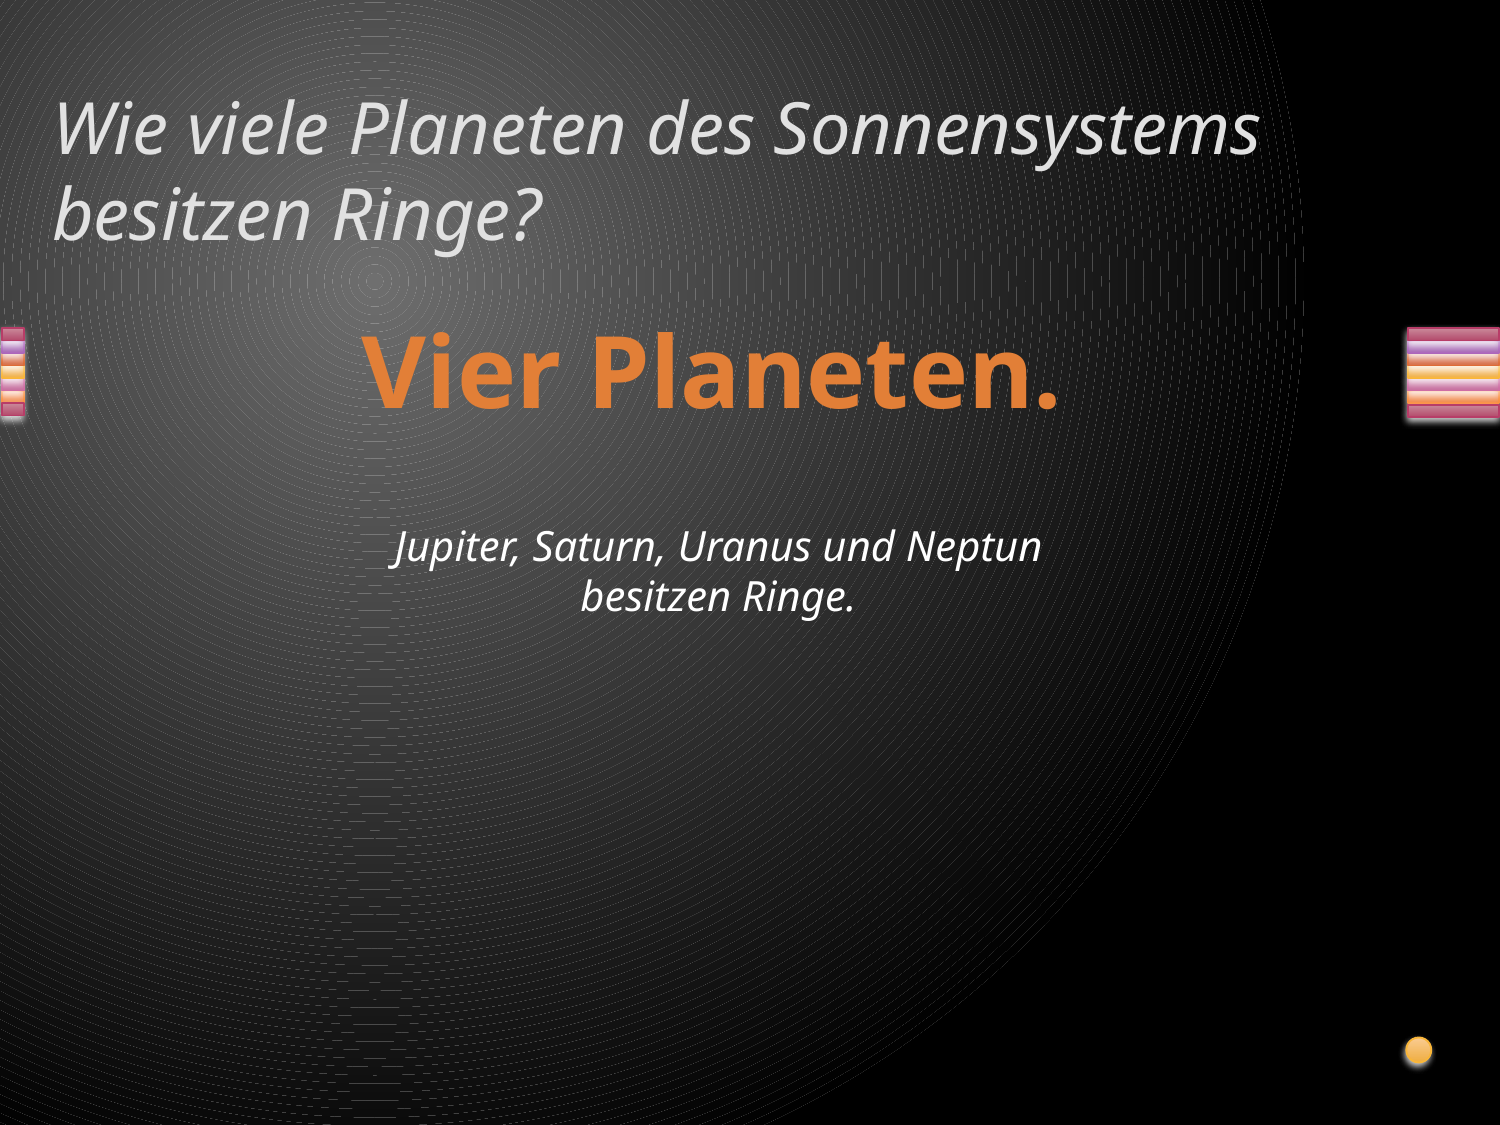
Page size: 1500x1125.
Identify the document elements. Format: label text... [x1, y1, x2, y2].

list Vier Planeten. [37, 275, 1388, 463]
list Jupiter, Saturn, Uranus und Neptun besitzen Ringe. [300, 512, 1138, 838]
title Wie viele Planeten des Sonnensystems besitzen Ringe? [37, 75, 1388, 263]
